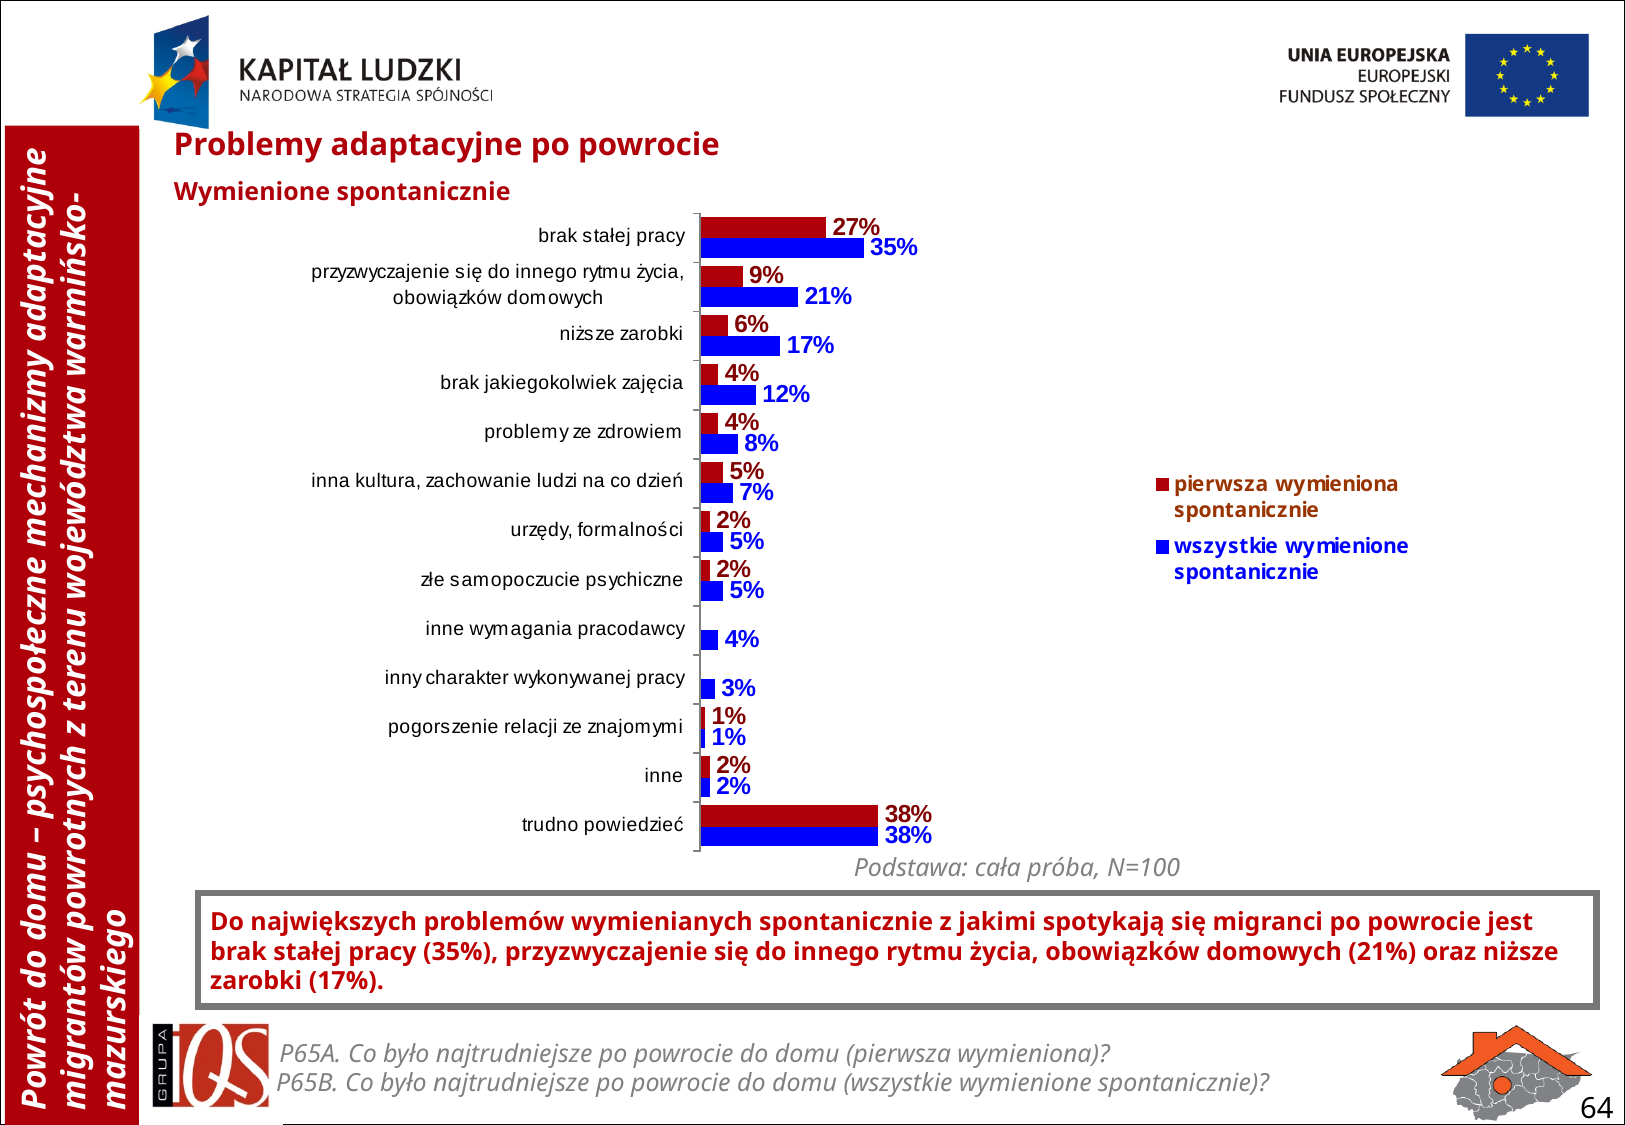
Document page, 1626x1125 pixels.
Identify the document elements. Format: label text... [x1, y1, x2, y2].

picture [1250, 7, 1617, 123]
picture [139, 15, 492, 129]
slide_number 64 [1249, 1082, 1625, 1125]
text_box Wymienione spontanicznie [167, 175, 1375, 206]
picture [1438, 1023, 1594, 1082]
text_box Problemy adaptacyjne po powrocie [167, 123, 1625, 162]
text_box P65B. Co było najtrudniejsze po powrocie do domu (wszystkie wymienione spontanicznie)? [270, 1066, 1443, 1097]
text_box Do największych problemów wymienianych spontanicznie z jakimi spotykają się migranci po powrocie jest brak stałej pracy (35%), przyzwyczajenie się do innego rytmu życia, obowiązków domowych (21%) oraz niższe zarobki (17%). [198, 893, 1597, 1007]
picture [139, 1015, 283, 1125]
text_box P65A. Co było najtrudniejsze po powrocie do domu (pierwsza wymieniona)? [273, 1037, 1446, 1068]
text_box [292, 196, 1584, 871]
